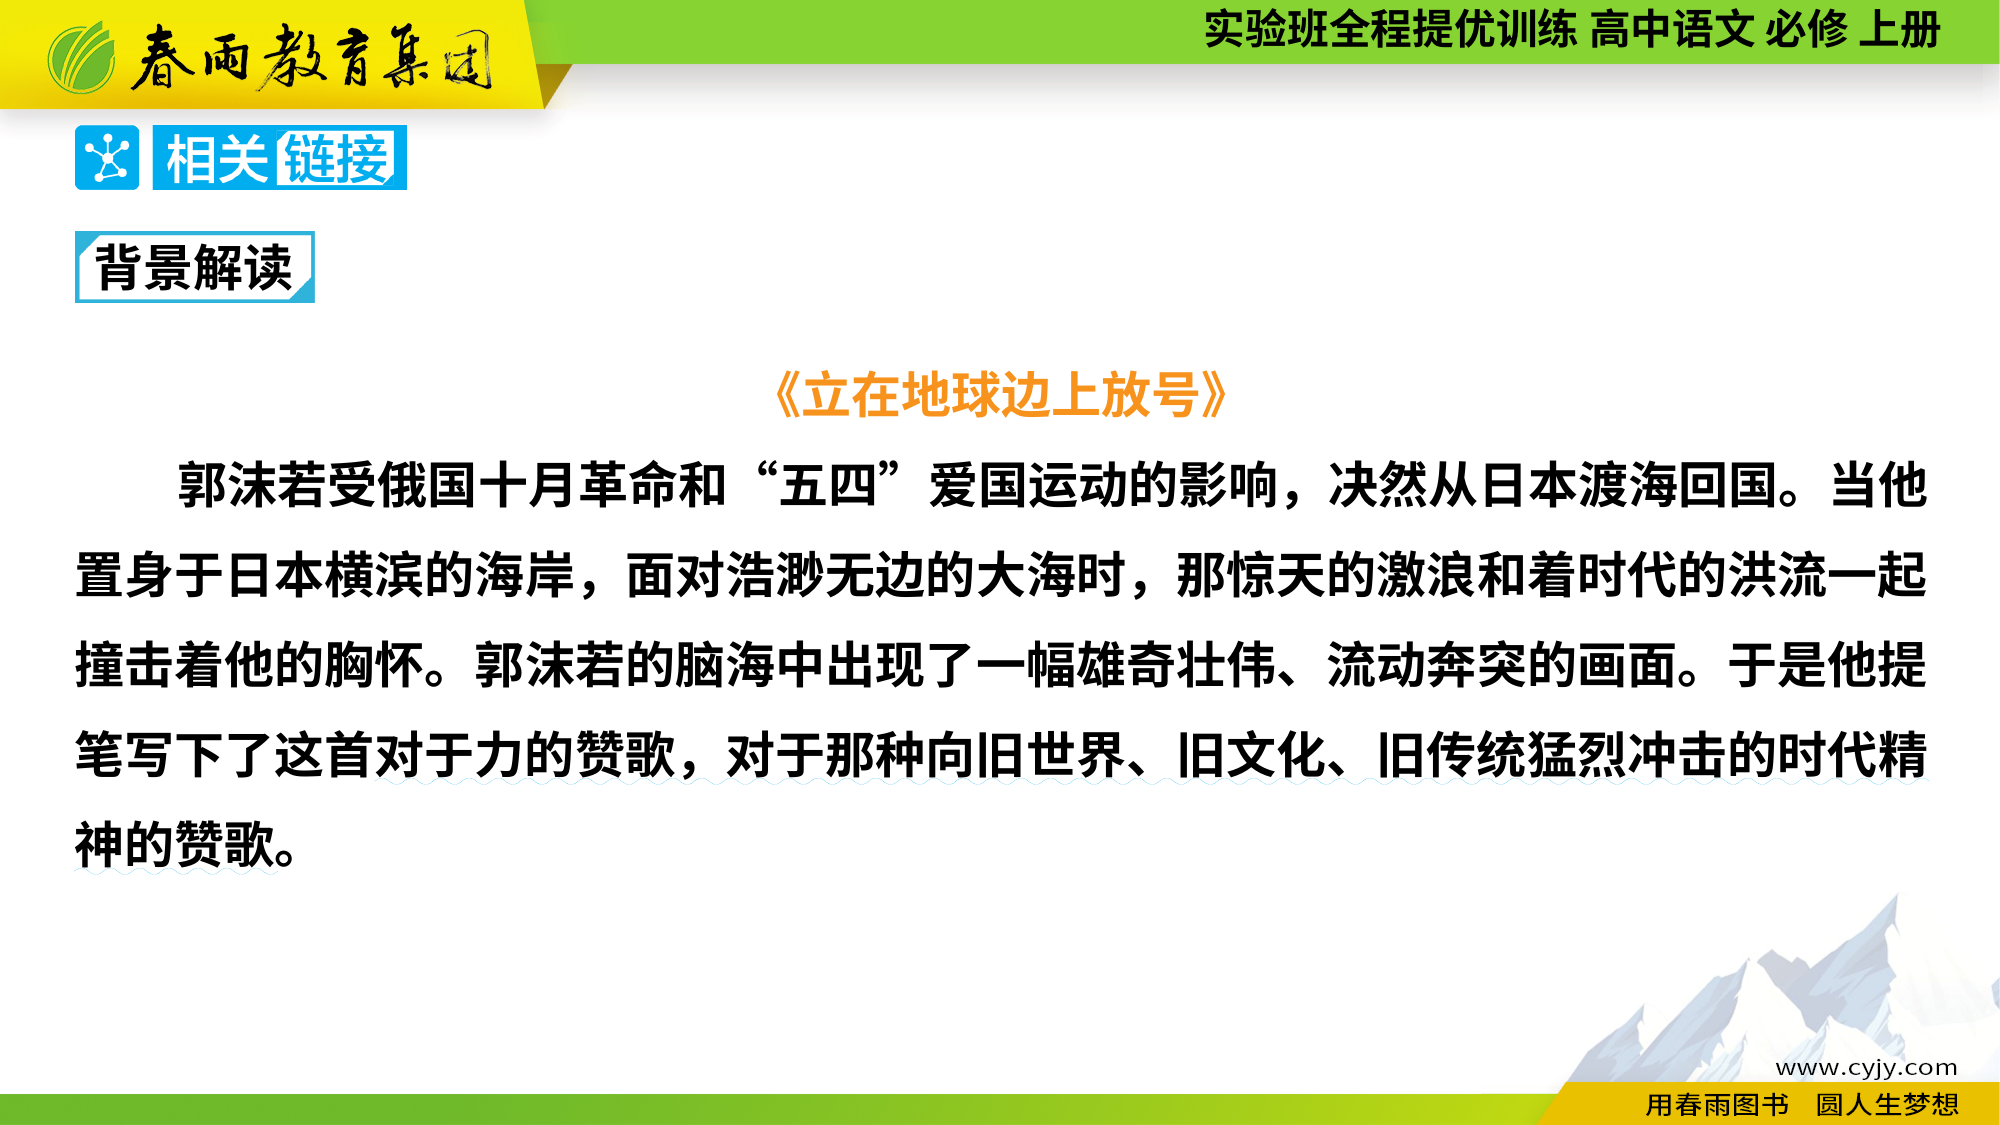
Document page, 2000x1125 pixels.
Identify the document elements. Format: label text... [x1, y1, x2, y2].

list 《立在地球边上放号》 郭沫若受俄国十月革命和“五四”爱国运动的影响，决然从日本渡海回国。当他置身于日本横滨的海岸，面对浩渺无边的大海时，那惊天的激浪和着时代的洪流一起撞击着他的胸怀。郭沫若的脑海中出现了一幅雄奇壮伟、流动奔突的画面。于是他提笔写下了这首对于力的赞歌，对于那种向旧世界、旧文化、旧传统猛烈冲击的时代精神的赞歌。 [59, 326, 1944, 876]
picture [0, 0, 2000, 1125]
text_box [75, 228, 316, 305]
